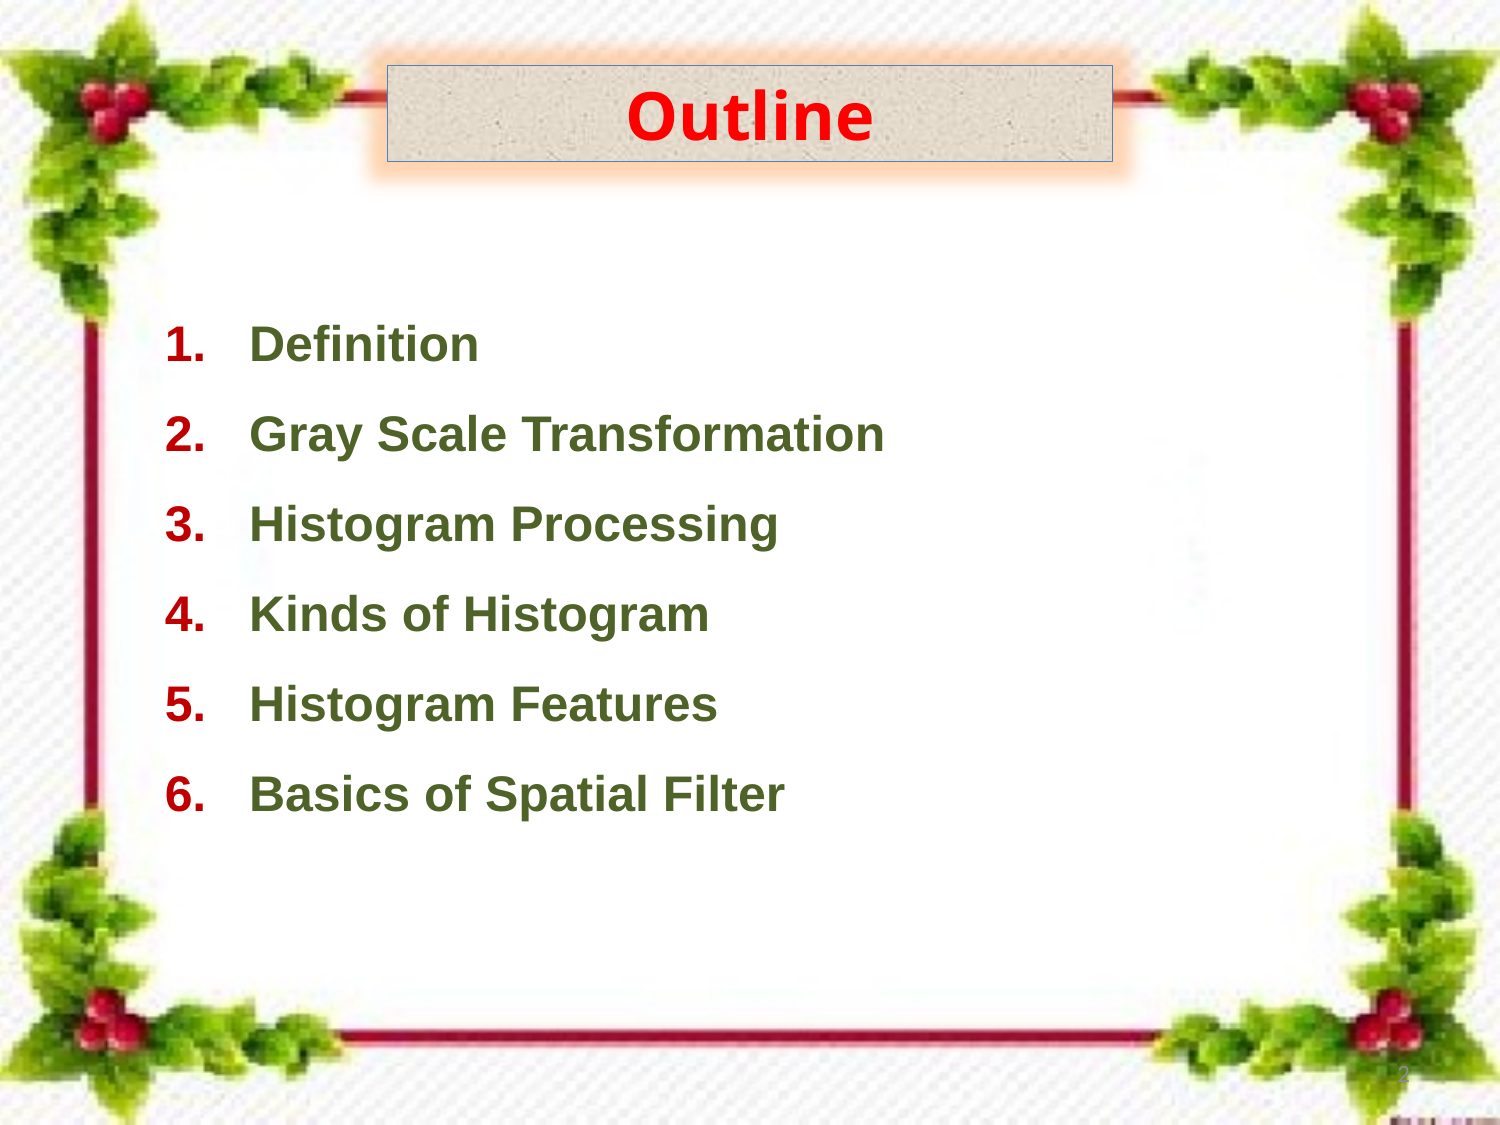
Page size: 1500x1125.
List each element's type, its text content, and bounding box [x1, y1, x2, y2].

picture [0, 0, 1500, 1125]
text_box Definition Gray Scale Transformation Histogram Processing Kinds of Histogram Histogram Features Basics of Spatial Filter [150, 273, 1388, 829]
slide_number 2 [1074, 1042, 1425, 1103]
text_box Outline [387, 65, 1113, 162]
